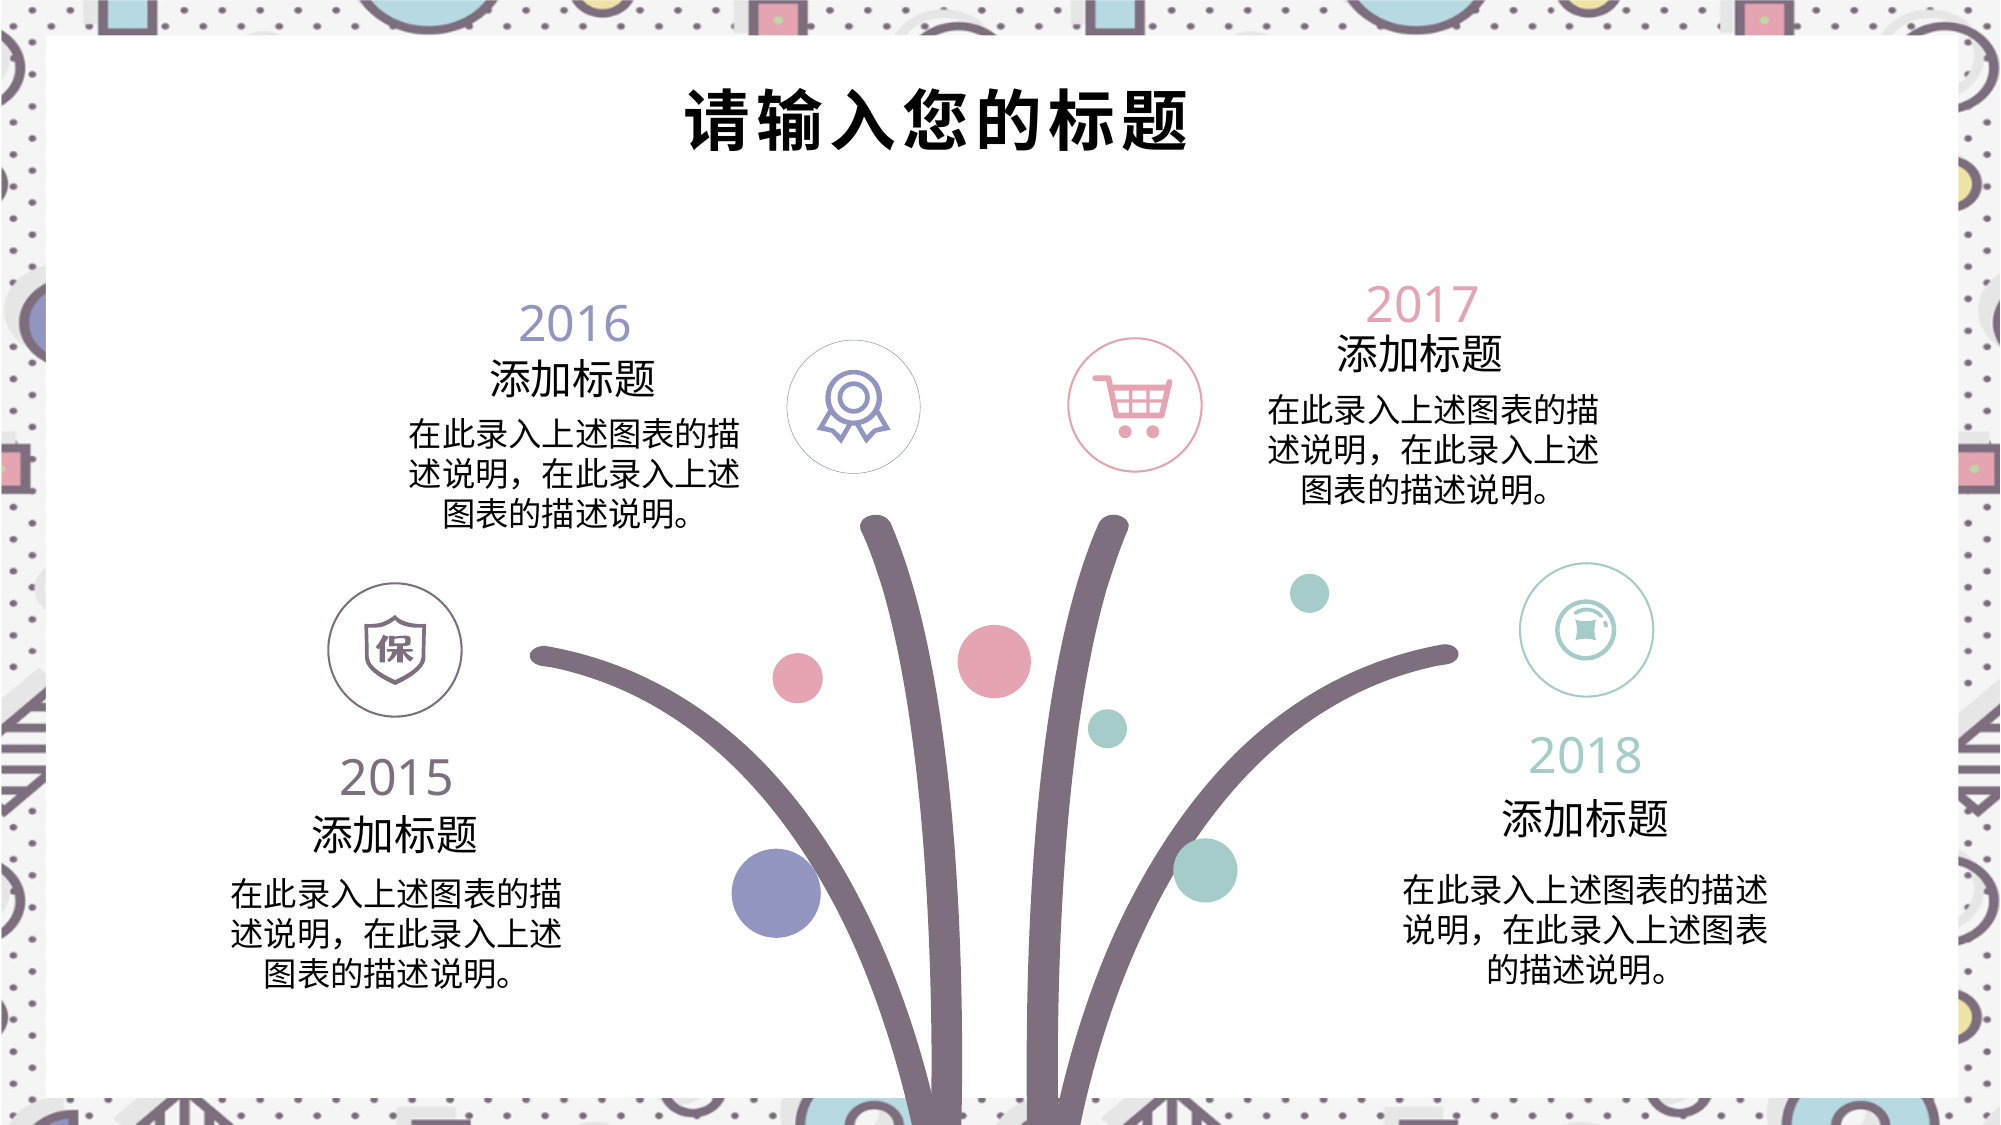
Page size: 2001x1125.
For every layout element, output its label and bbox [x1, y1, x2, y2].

text_box [1068, 338, 1202, 472]
picture [3, 1, 2000, 1125]
text_box [393, 283, 758, 543]
text_box [1519, 563, 1654, 697]
text_box [1383, 716, 1788, 999]
text_box [786, 340, 921, 474]
text_box [528, 513, 1460, 1125]
text_box [200, 738, 594, 1003]
text_box [328, 583, 462, 717]
text_box [1251, 265, 1617, 519]
